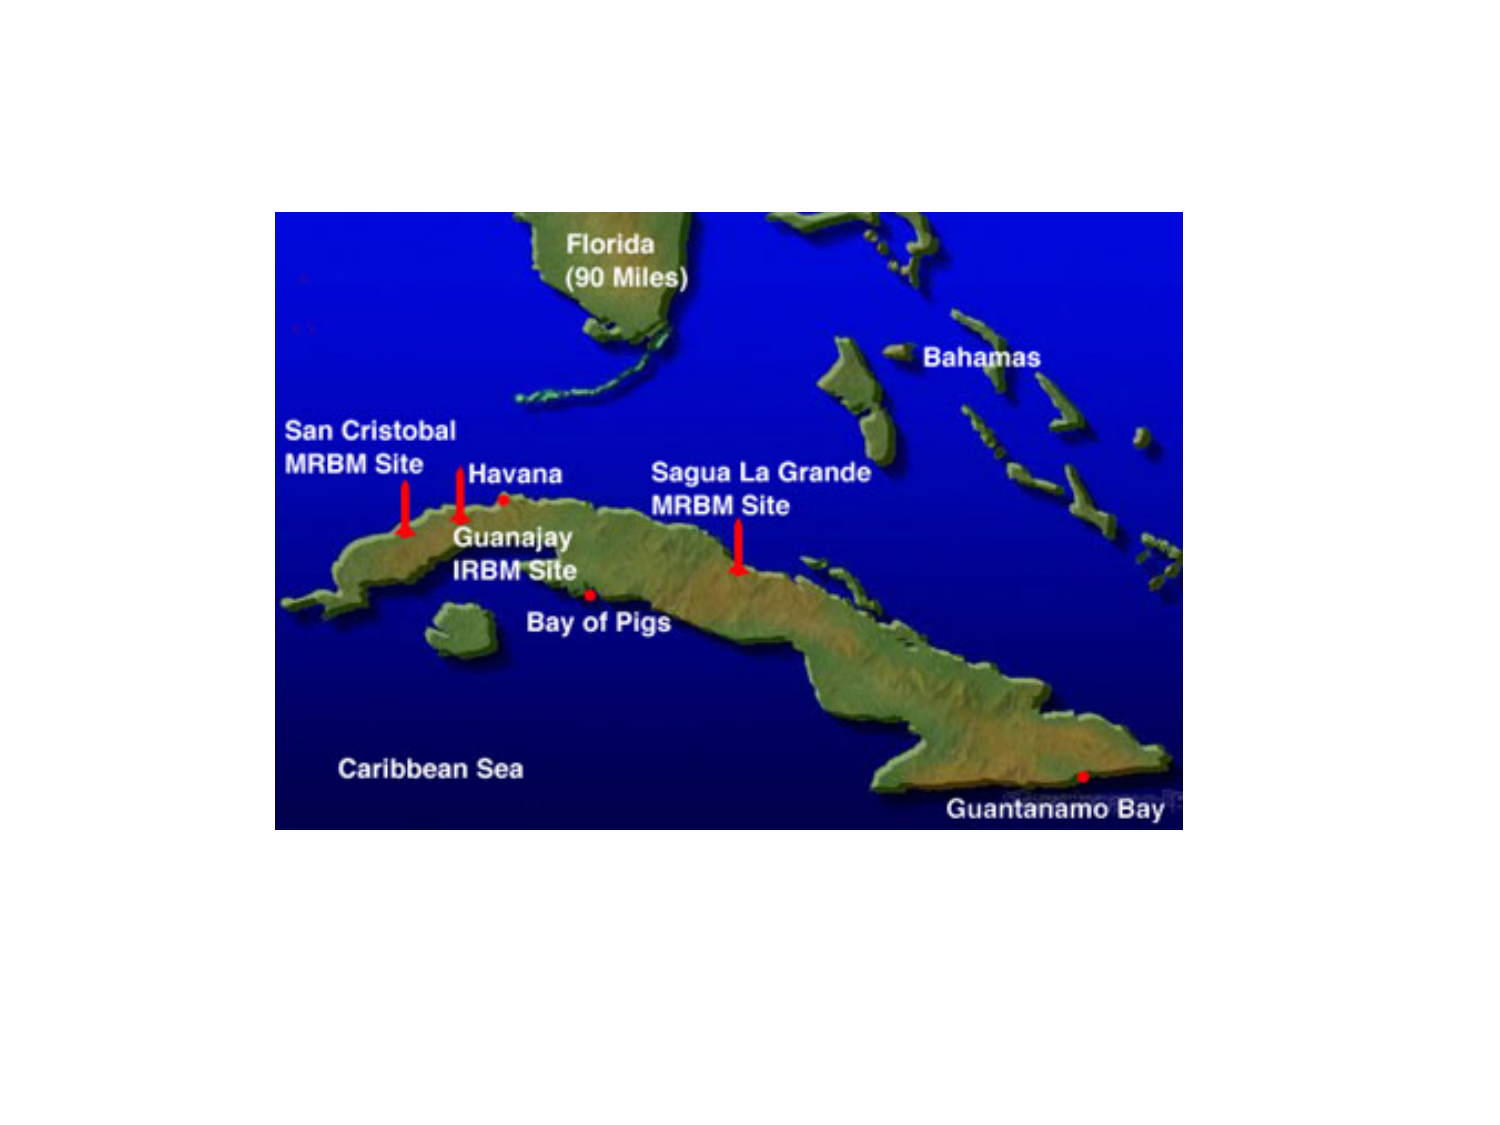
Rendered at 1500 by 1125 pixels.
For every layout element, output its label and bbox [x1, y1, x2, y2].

list [274, 212, 1183, 830]
